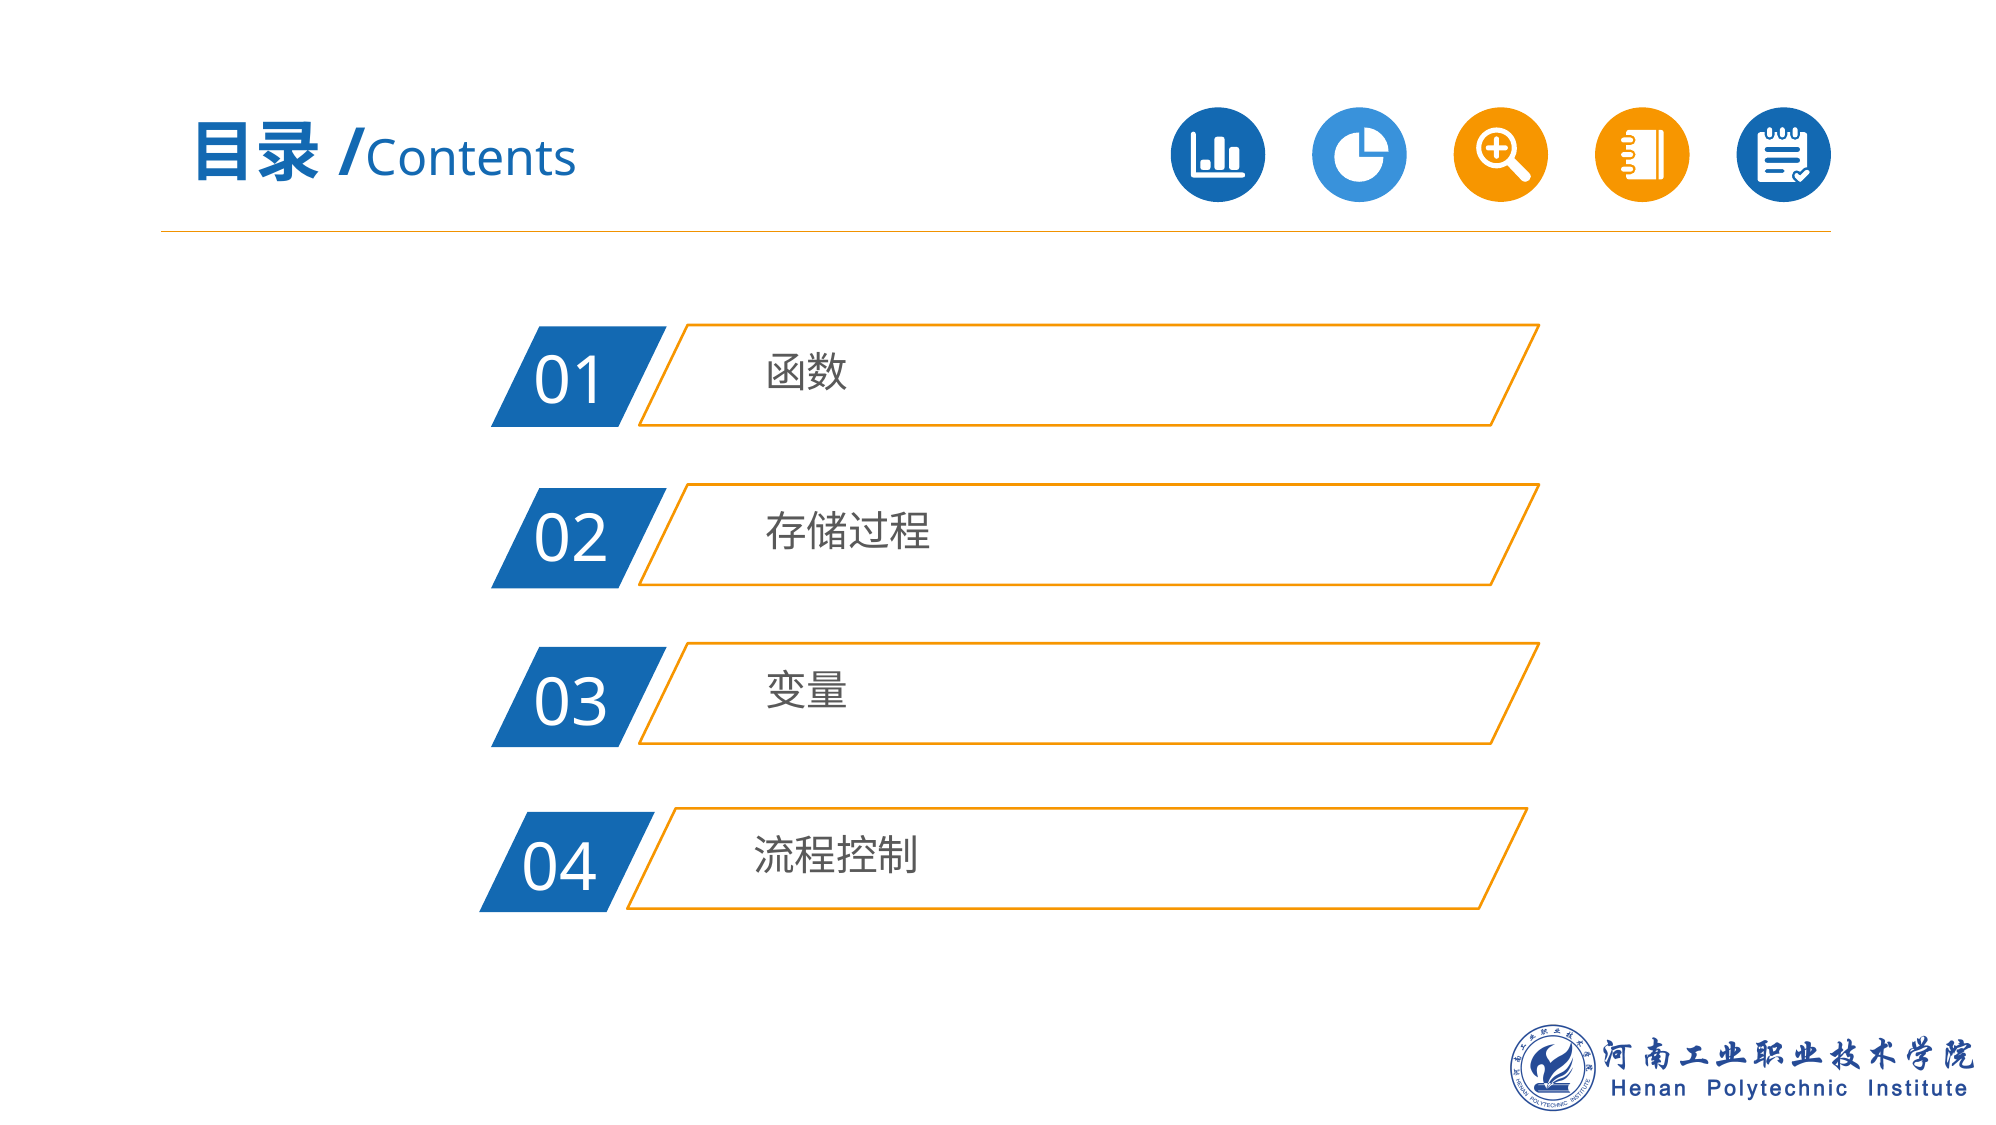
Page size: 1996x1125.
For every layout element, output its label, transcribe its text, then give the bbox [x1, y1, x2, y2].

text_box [490, 486, 634, 589]
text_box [638, 643, 1540, 744]
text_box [638, 324, 1540, 426]
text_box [490, 326, 635, 427]
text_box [627, 808, 1528, 909]
picture [1491, 1020, 1980, 1118]
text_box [478, 811, 624, 913]
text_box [638, 484, 1540, 586]
text_box 目录/Contents [137, 94, 630, 204]
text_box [490, 646, 635, 748]
